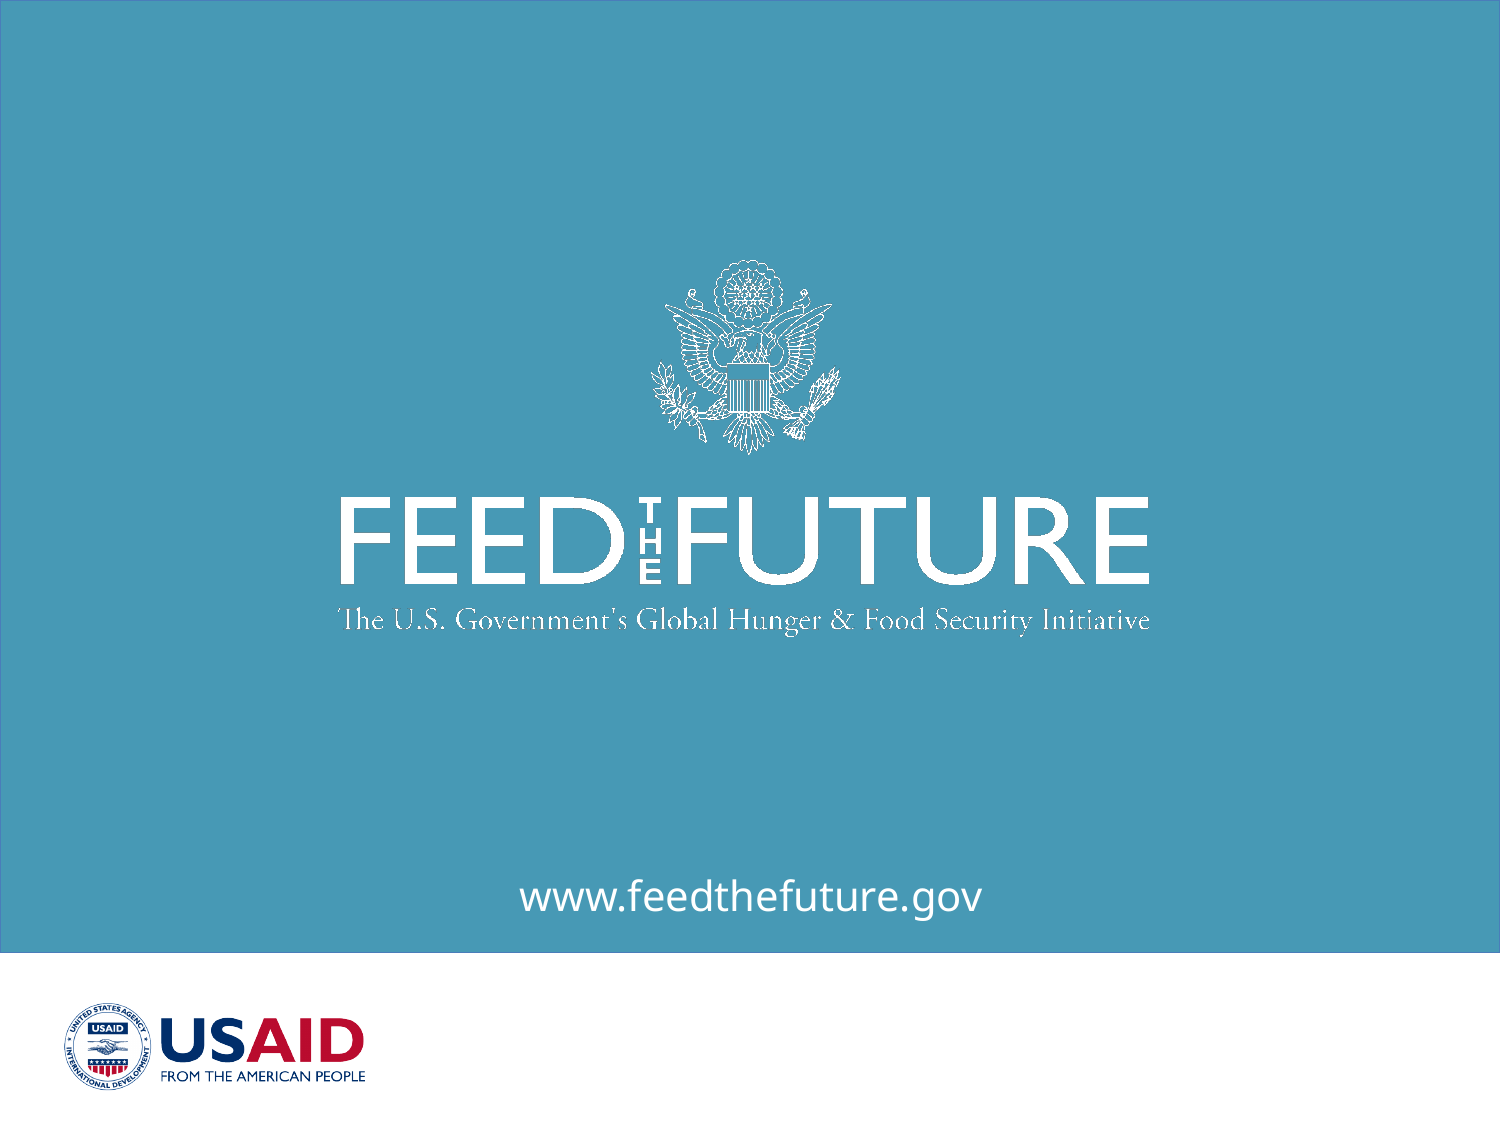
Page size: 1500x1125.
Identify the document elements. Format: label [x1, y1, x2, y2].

picture [337, 259, 1149, 637]
picture [19, 974, 406, 1125]
